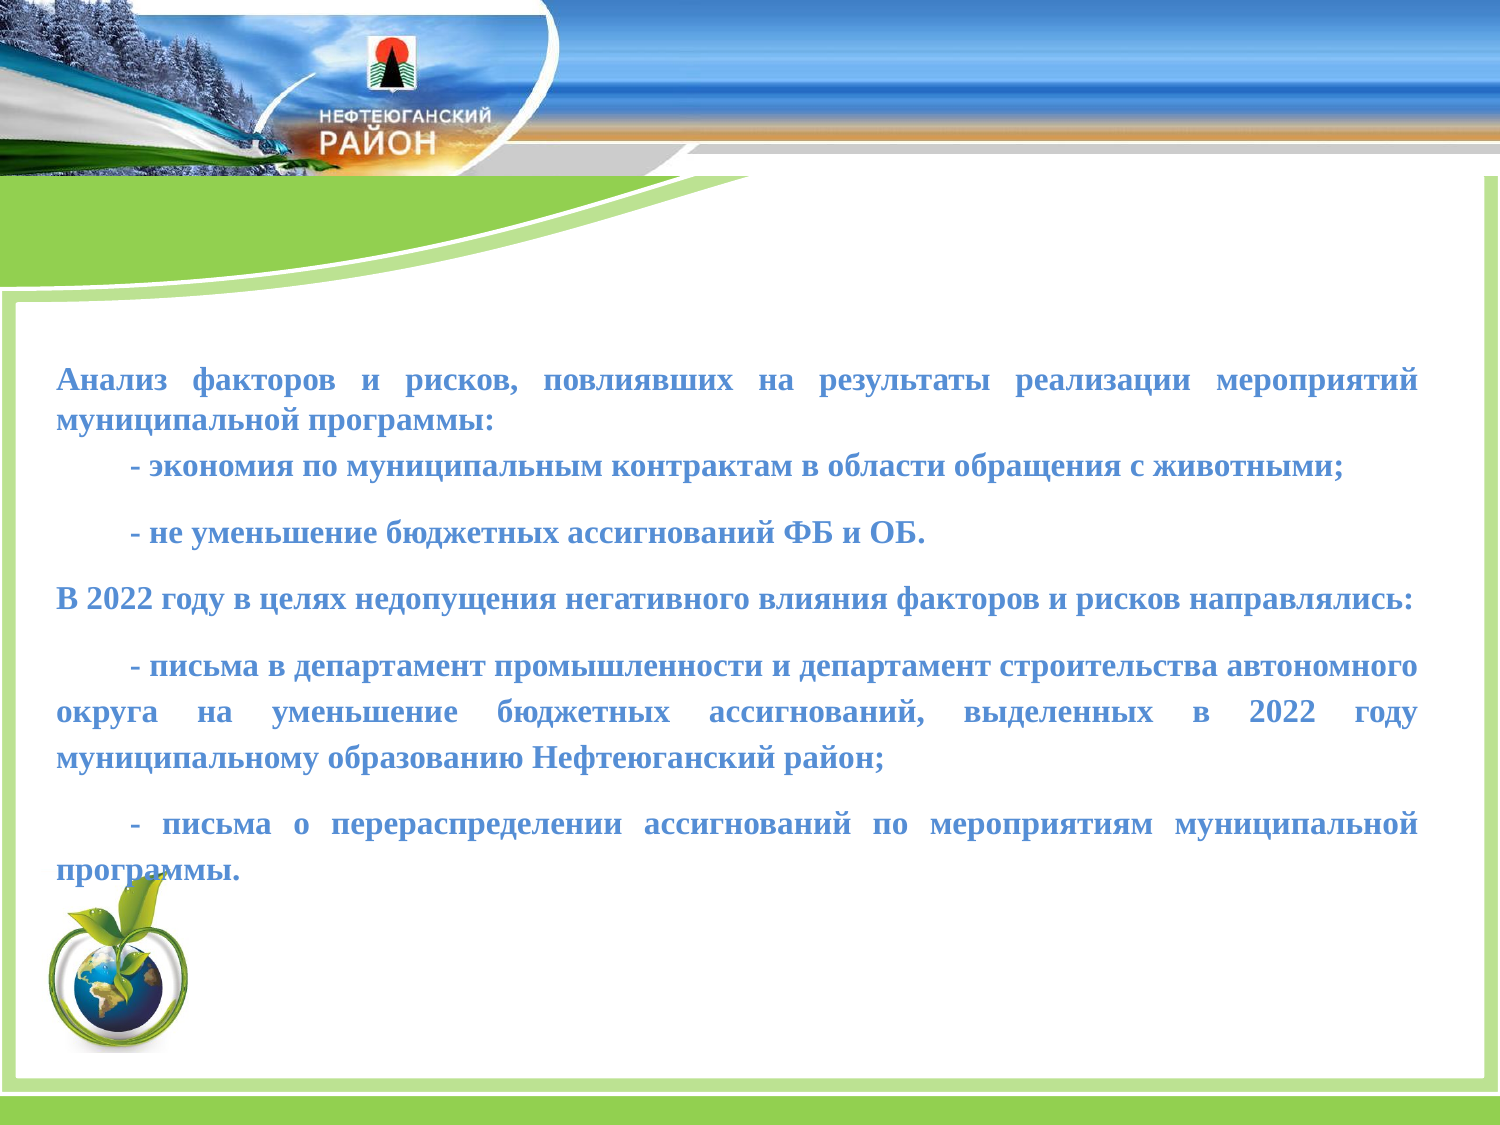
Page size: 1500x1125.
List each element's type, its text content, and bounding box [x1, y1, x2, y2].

text_box Анализ факторов и рисков, повлиявших на результаты реализации мероприятий муниципальной программы: - экономия по муниципальным контрактам в области обращения с животными; - не уменьшение бюджетных ассигнований ФБ и ОБ. В 2022 году в целях недопущения негативного влияния факторов и рисков направлялись: - письма в департамент промышленности и департамент строительства автономного округа на уменьшение бюджетных ассигнований, выделенных в 2022 году муниципальному образованию Нефтеюганский район; - письма о перераспределении ассигнований по мероприятиям муниципальной программы. [41, 349, 1436, 895]
picture [41, 895, 195, 1053]
picture [0, 0, 1500, 177]
